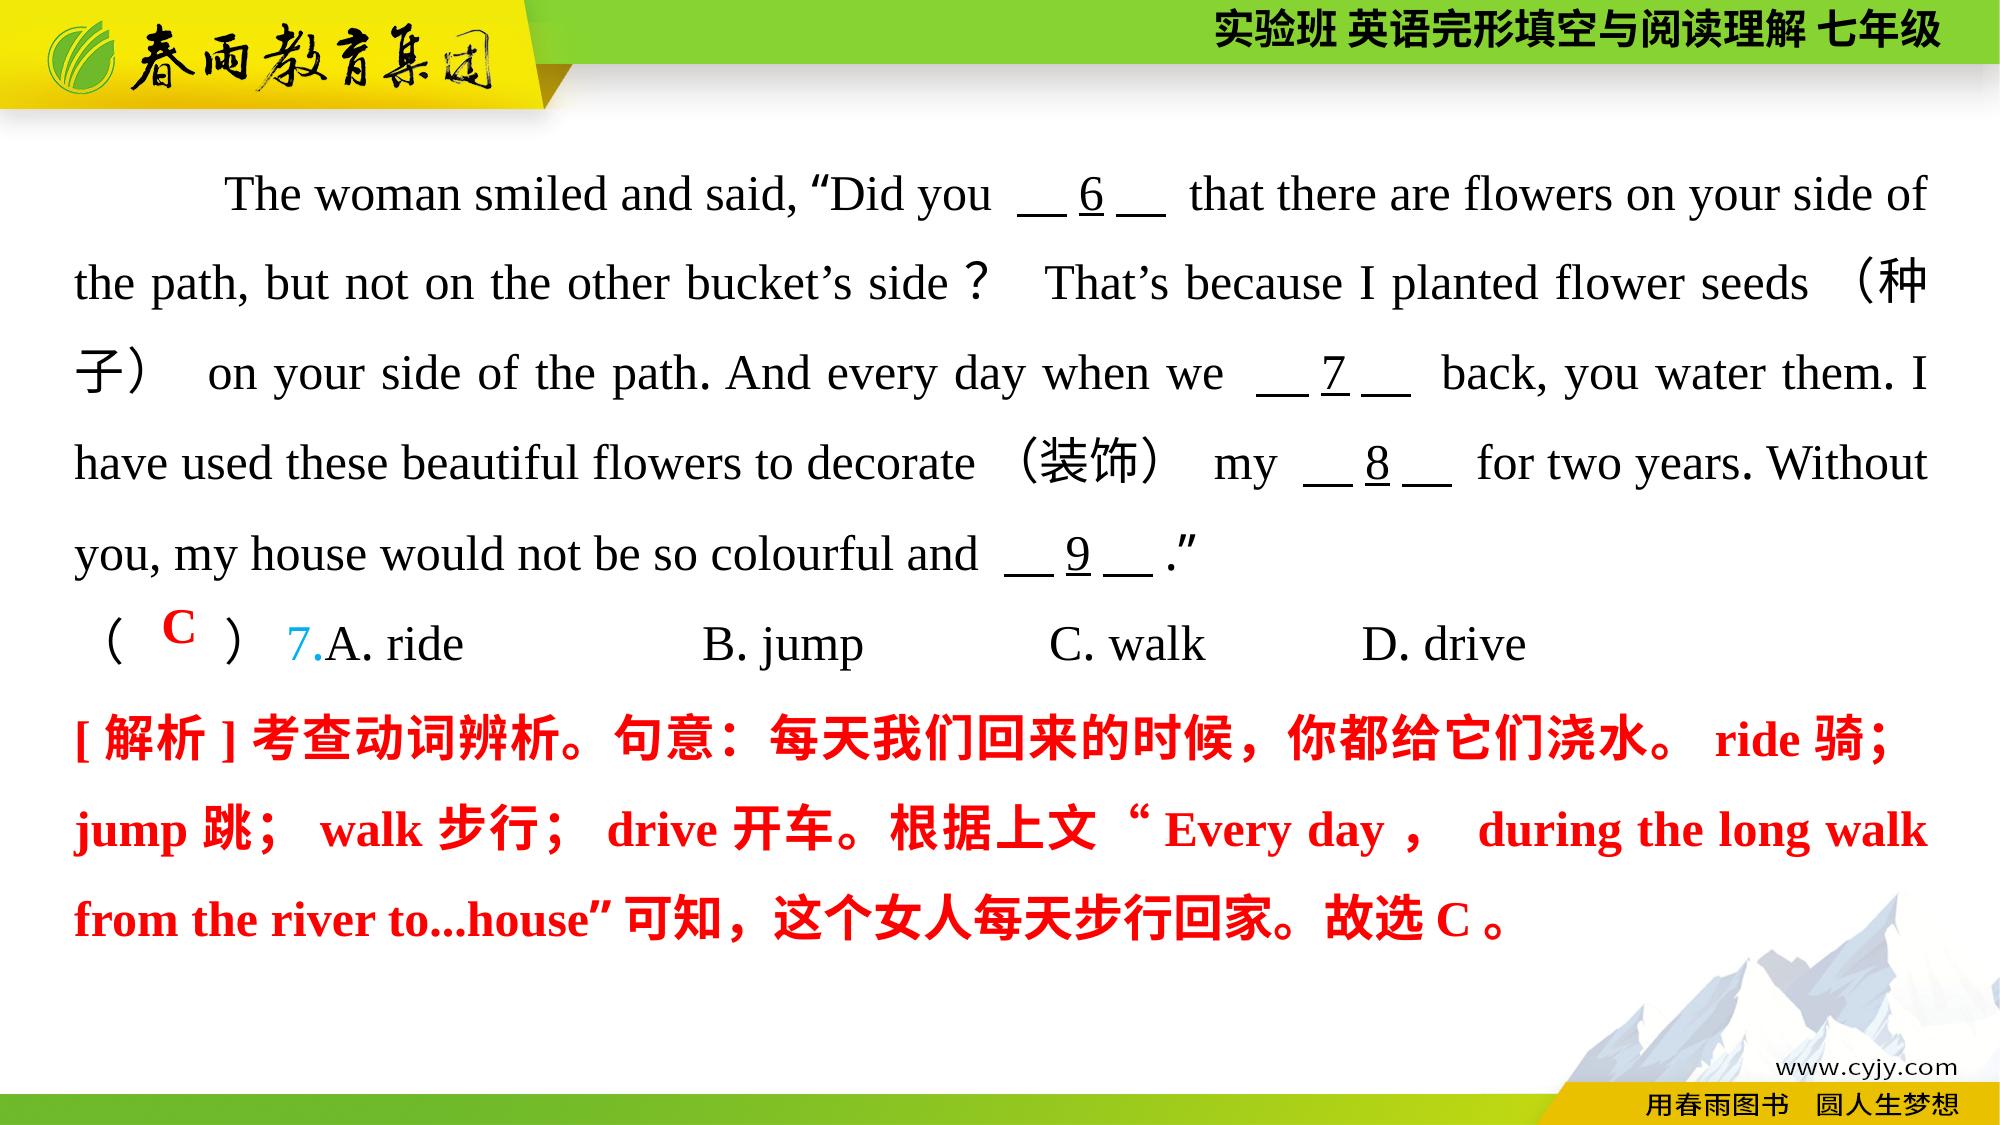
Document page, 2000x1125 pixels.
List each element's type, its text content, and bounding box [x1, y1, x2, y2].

text_box （ ）7.A. ride B. jump C. walk D. drive [59, 572, 1944, 668]
picture [0, 0, 2000, 1125]
text_box C [146, 586, 213, 661]
text_box [解析]考查动词辨析。句意：每天我们回来的时候，你都给它们浇水。ride骑；jump跳；walk步行；drive开车。根据上文“Every day， during the long walk from the river to...house”可知，这个女人每天步行回家。故选C。 [59, 668, 1944, 954]
list The woman smiled and said, “Did you 6 that there are flowers on your side of the path, but not on the other bucket’s side？ That’s because I planted flower seeds（种子） on your side of the path. And every day when we 7 back, you water them. I have used these beautiful flowers to decorate（装饰） my 8 for two years. Without you, my house would not be so colourful and 9 .” [59, 122, 1944, 572]
